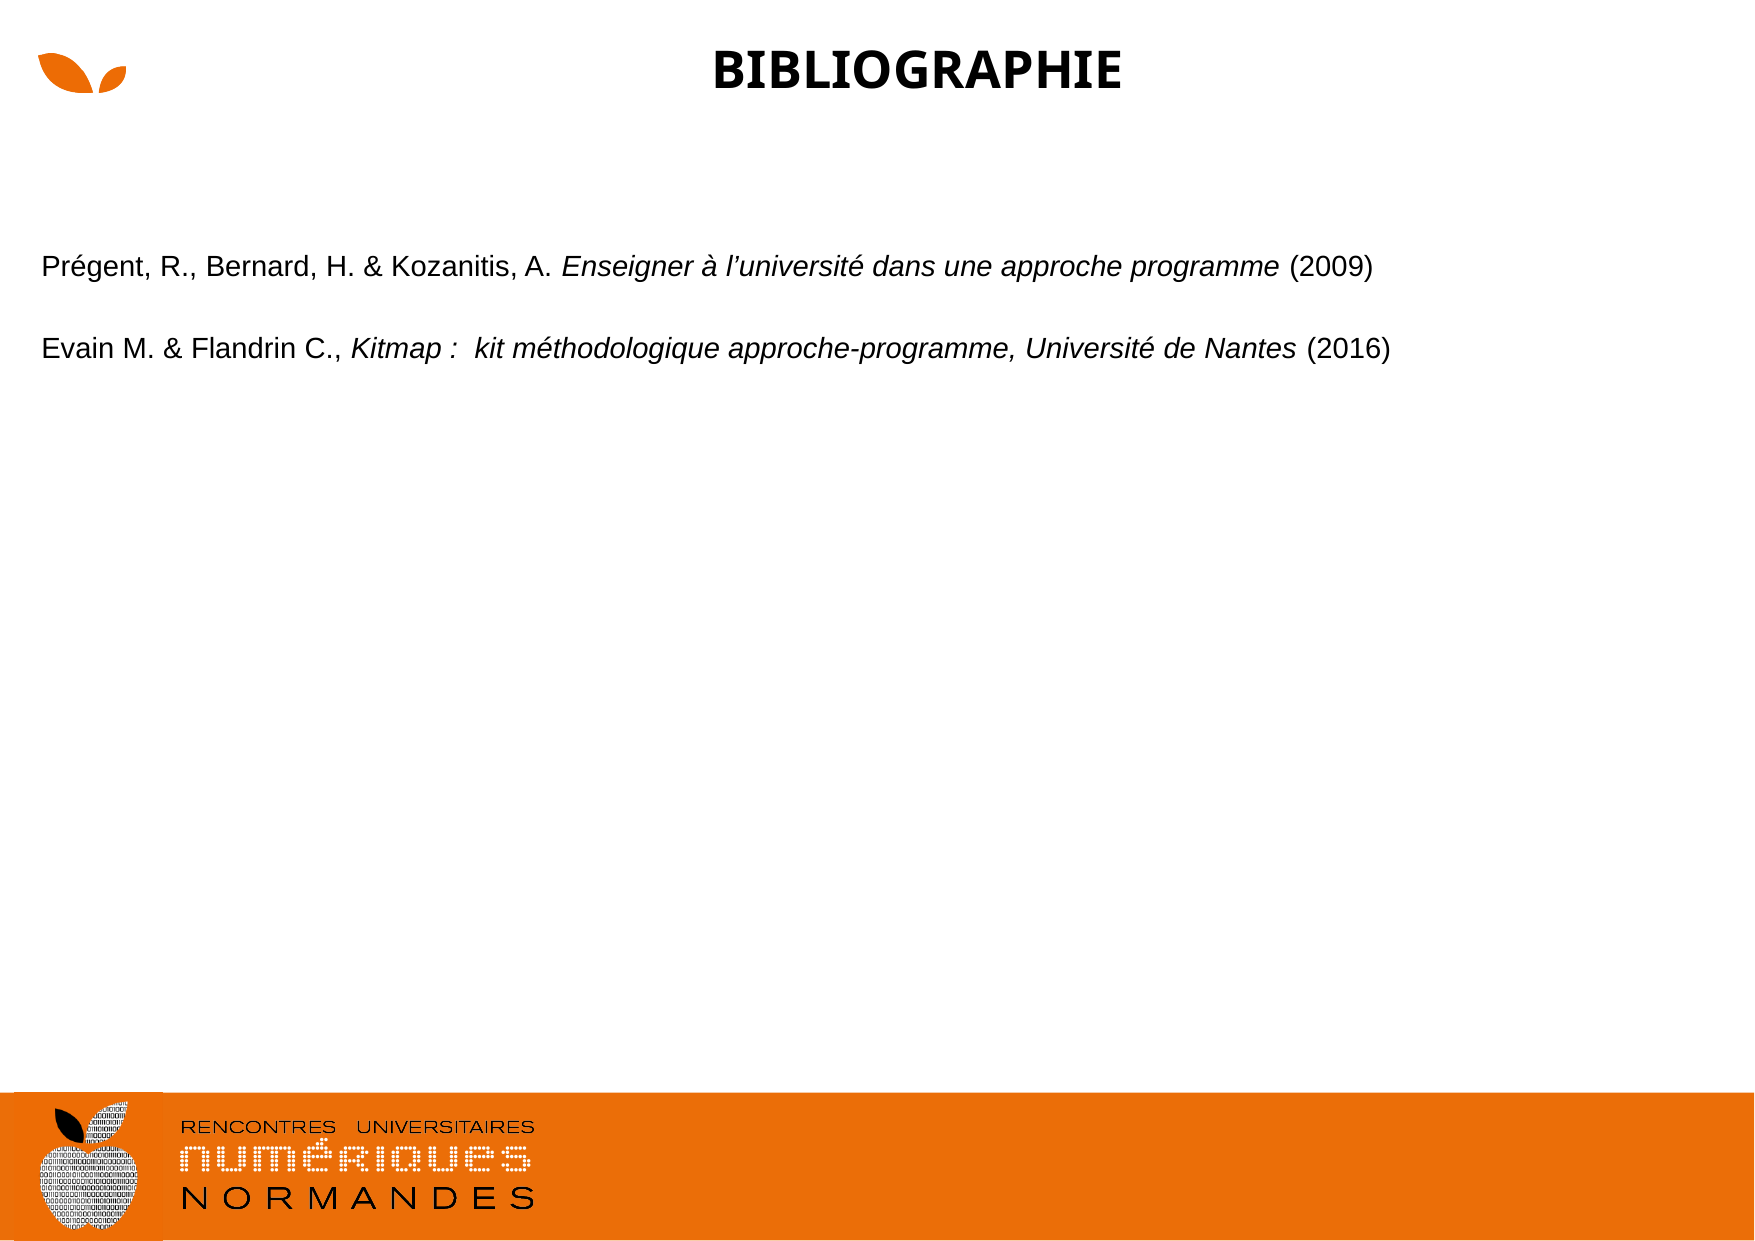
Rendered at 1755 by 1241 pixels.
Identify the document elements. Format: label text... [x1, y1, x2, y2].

list Prégent, R., Bernard, H. & Kozanitis, A. Enseigner à l’université dans une approche programme (2009) Evain M. & Flandrin C., Kitmap : kit méthodologique approche-programme, Université de Nantes (2016) [41, 206, 1704, 1070]
picture [14, 1092, 163, 1241]
picture [180, 1118, 541, 1217]
picture [38, 53, 126, 93]
title Bibliographie [144, 29, 1704, 195]
